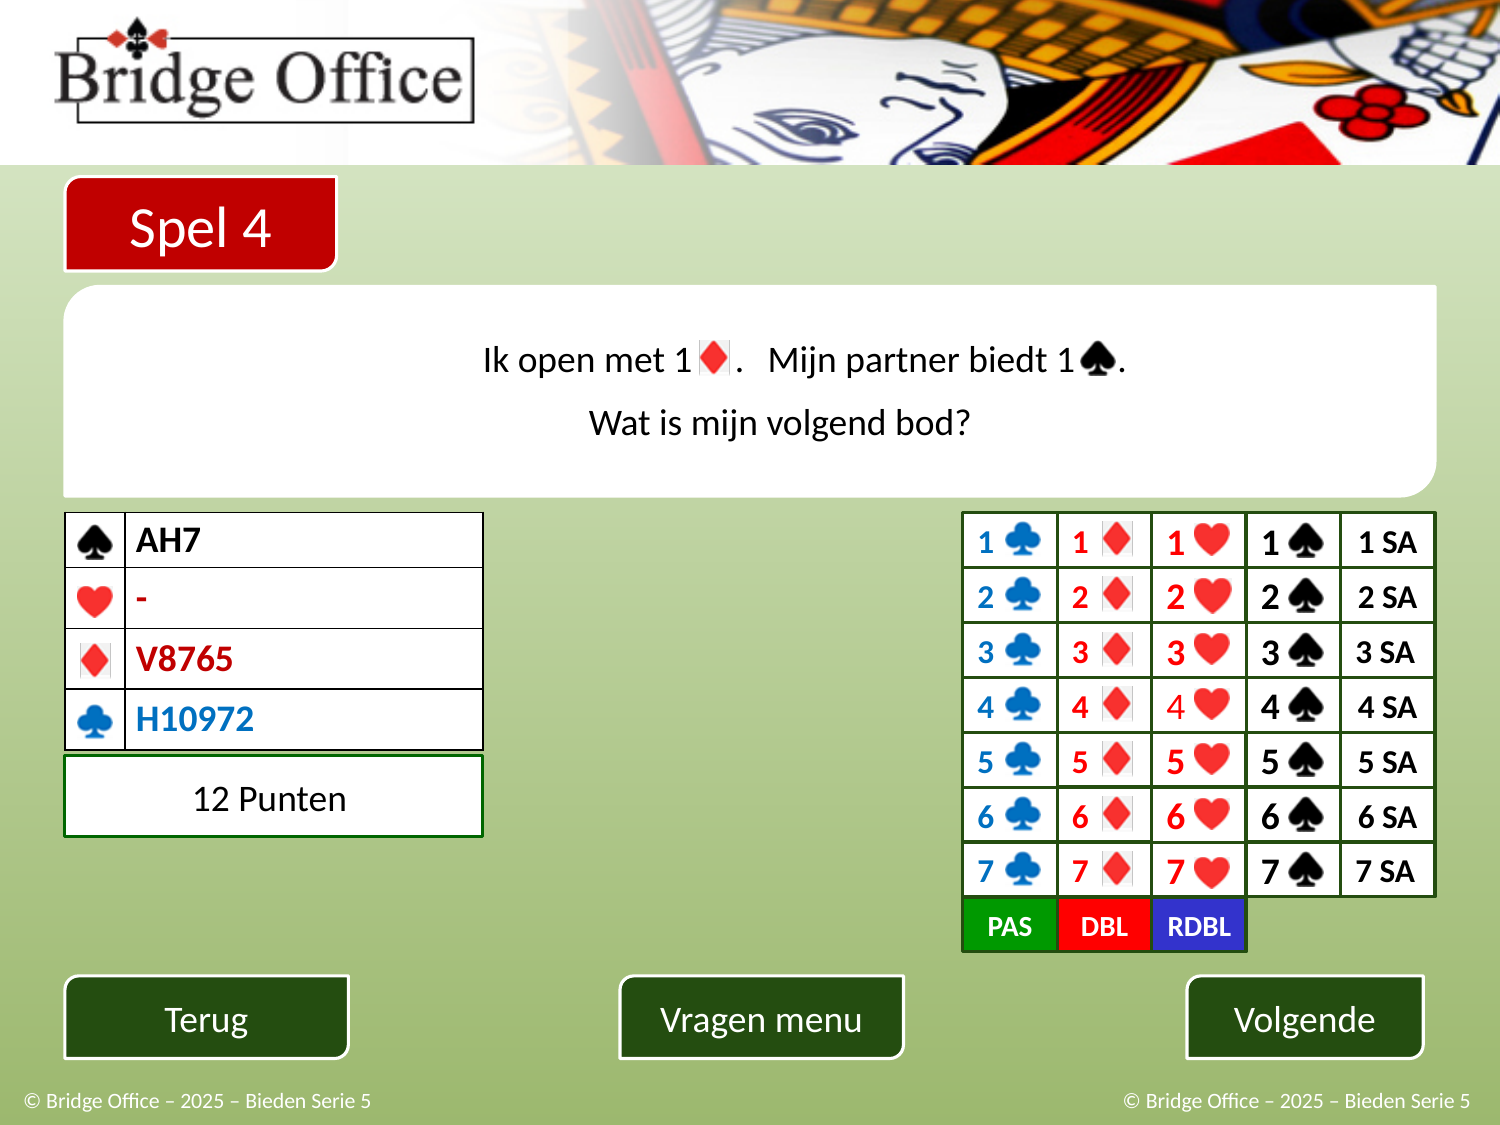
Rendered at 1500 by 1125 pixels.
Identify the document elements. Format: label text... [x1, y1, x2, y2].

picture [1193, 688, 1230, 721]
picture [1079, 340, 1116, 376]
picture [1004, 741, 1041, 778]
text_box 1 [1245, 511, 1342, 569]
picture [1288, 851, 1324, 887]
text_box 7 [961, 841, 1056, 896]
text_box 7 [1150, 841, 1245, 898]
picture [1004, 796, 1041, 833]
text_box 7 [1245, 841, 1339, 898]
text_box 1 [1153, 511, 1245, 569]
text_box 12 Punten [63, 754, 484, 838]
table_cell V8765 [126, 629, 482, 688]
picture [1099, 796, 1135, 833]
text_box 3 SA [1339, 621, 1437, 676]
table_cell [66, 568, 124, 628]
picture [1193, 743, 1230, 776]
table_cell [66, 690, 124, 749]
picture [0, 0, 1500, 166]
picture [1004, 576, 1041, 613]
text_box 6 [1150, 786, 1245, 841]
text_box 2 [961, 569, 1056, 621]
text_box Volgende [1185, 974, 1425, 1061]
text_box © Bridge Office – 2025 – Bieden Serie 5 [1107, 1079, 1500, 1121]
picture [1004, 631, 1041, 668]
text_box 3 [1245, 621, 1339, 676]
text_box 5 [1153, 734, 1248, 786]
text_box PAS [961, 896, 1059, 953]
picture [696, 340, 733, 376]
text_box 5 SA [1339, 734, 1437, 786]
text_box [63, 284, 1437, 498]
text_box DBL [1059, 898, 1153, 953]
text_box 5 [961, 734, 1059, 786]
text_box 6 [1245, 786, 1339, 841]
picture [1288, 521, 1325, 558]
table_cell H10972 [126, 690, 482, 749]
text_box 2 [1153, 569, 1245, 621]
text_box Mijn partner biedt 1 . [752, 327, 1145, 387]
picture [1004, 686, 1041, 723]
text_box 5 [1248, 734, 1339, 786]
text_box 1 [1059, 511, 1153, 569]
picture [1099, 576, 1135, 613]
picture [1288, 686, 1324, 723]
picture [77, 524, 114, 561]
text_box Wat is mijn volgend bod? [573, 390, 995, 451]
picture [1288, 741, 1324, 778]
text_box 2 [1245, 569, 1339, 621]
text_box Vragen menu [618, 974, 906, 1061]
text_box 4 [1150, 676, 1245, 734]
text_box 4 [1059, 676, 1150, 734]
text_box 7 SA [1339, 844, 1437, 898]
picture [1004, 521, 1041, 558]
picture [1099, 741, 1135, 778]
text_box Ik open met 1 . [468, 327, 788, 388]
picture [1099, 686, 1135, 723]
table_header AH7 [126, 513, 482, 567]
text_box 3 [961, 621, 1056, 676]
text_box Terug [63, 974, 350, 1061]
text_box 3 [1150, 621, 1245, 676]
text_box 4 [961, 676, 1059, 734]
text_box 6 [1056, 786, 1150, 841]
text_box 1 SA [1342, 511, 1437, 569]
text_box 5 [1059, 734, 1153, 786]
text_box 1 [961, 511, 1059, 569]
picture [1099, 521, 1135, 558]
table_header [66, 513, 124, 567]
text_box 7 [1056, 841, 1150, 898]
text_box 2 SA [1339, 569, 1437, 621]
picture [1288, 576, 1324, 613]
picture [1194, 633, 1230, 666]
table_cell - [126, 568, 482, 628]
text_box 4 [1245, 676, 1339, 734]
picture [1288, 796, 1324, 832]
picture [77, 643, 114, 679]
picture [1099, 851, 1135, 887]
text_box Spel 4 [63, 179, 339, 273]
picture [1193, 798, 1230, 830]
text_box 3 [1056, 621, 1150, 676]
picture [1193, 523, 1230, 556]
picture [1193, 578, 1232, 614]
text_box 6 [961, 786, 1056, 841]
picture [1288, 631, 1324, 668]
picture [1004, 851, 1041, 887]
picture [77, 585, 114, 618]
picture [77, 703, 114, 740]
text_box 6 SA [1339, 786, 1437, 844]
table_cell [66, 629, 124, 688]
text_box © Bridge Office – 2025 – Bieden Serie 5 [8, 1079, 393, 1121]
text_box 2 [1056, 569, 1153, 621]
text_box RDBL [1153, 898, 1248, 953]
picture [1099, 631, 1135, 668]
picture [1193, 857, 1230, 890]
text_box 4 SA [1339, 676, 1437, 734]
